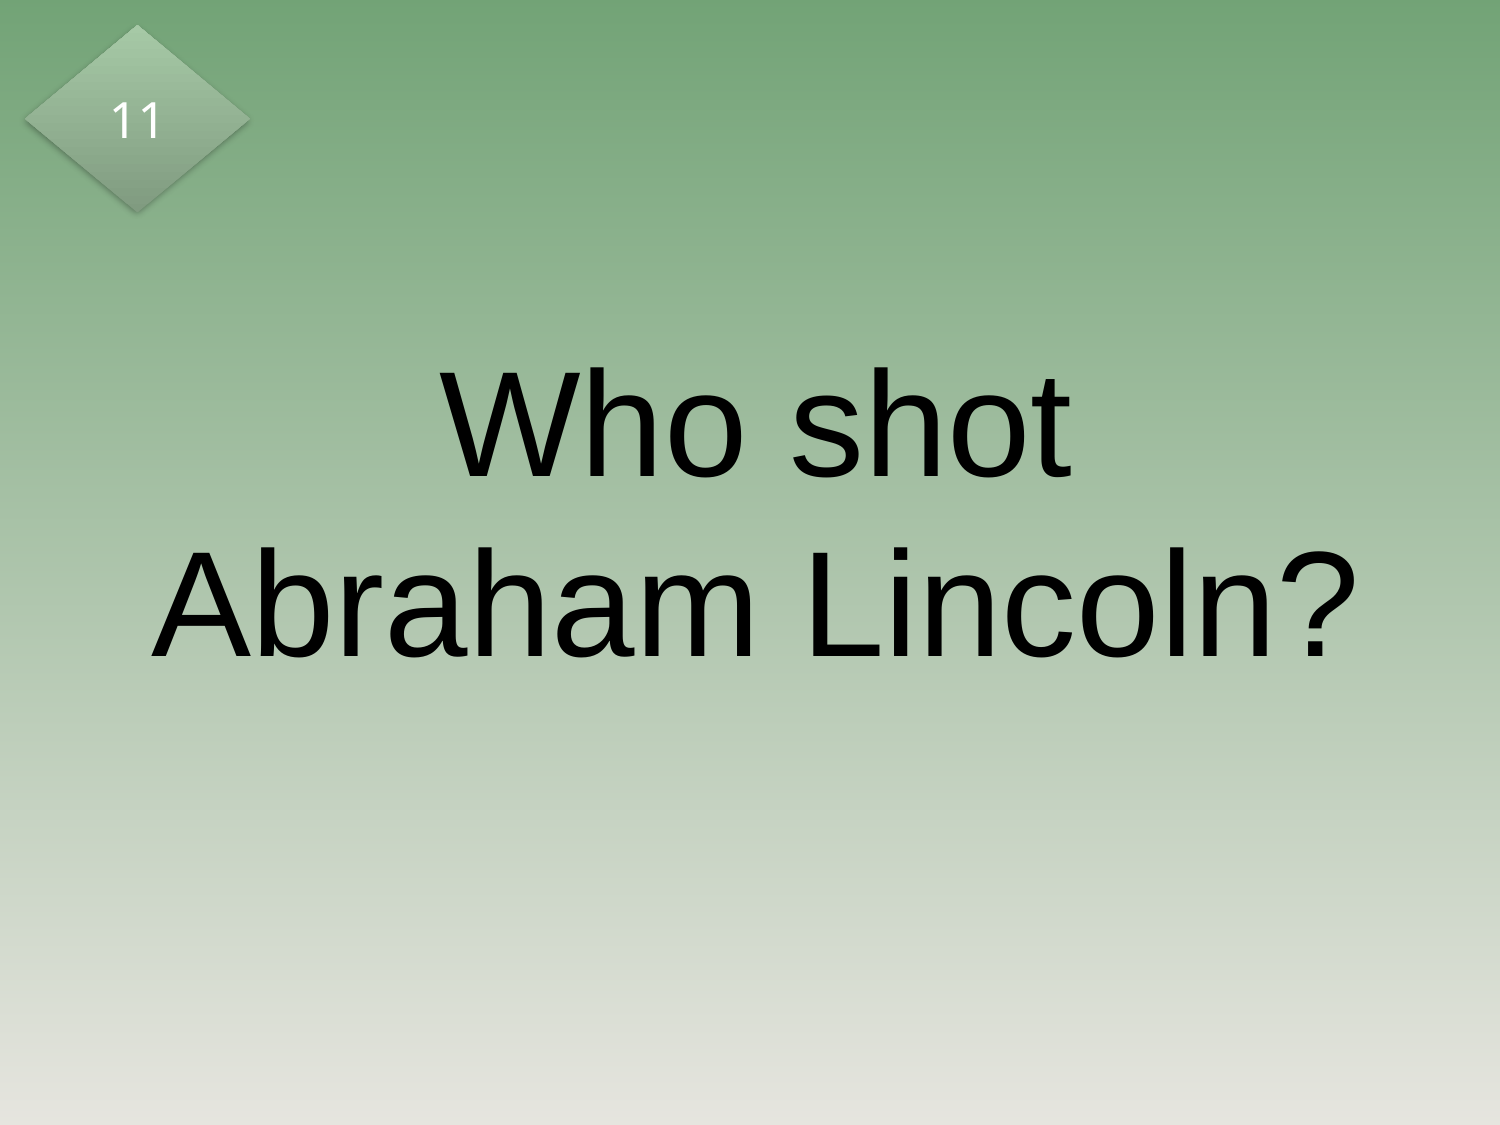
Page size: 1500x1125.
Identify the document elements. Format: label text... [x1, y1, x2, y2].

text_box 11 [24, 24, 250, 213]
title Who shot Abraham Lincoln? [112, 137, 1401, 876]
